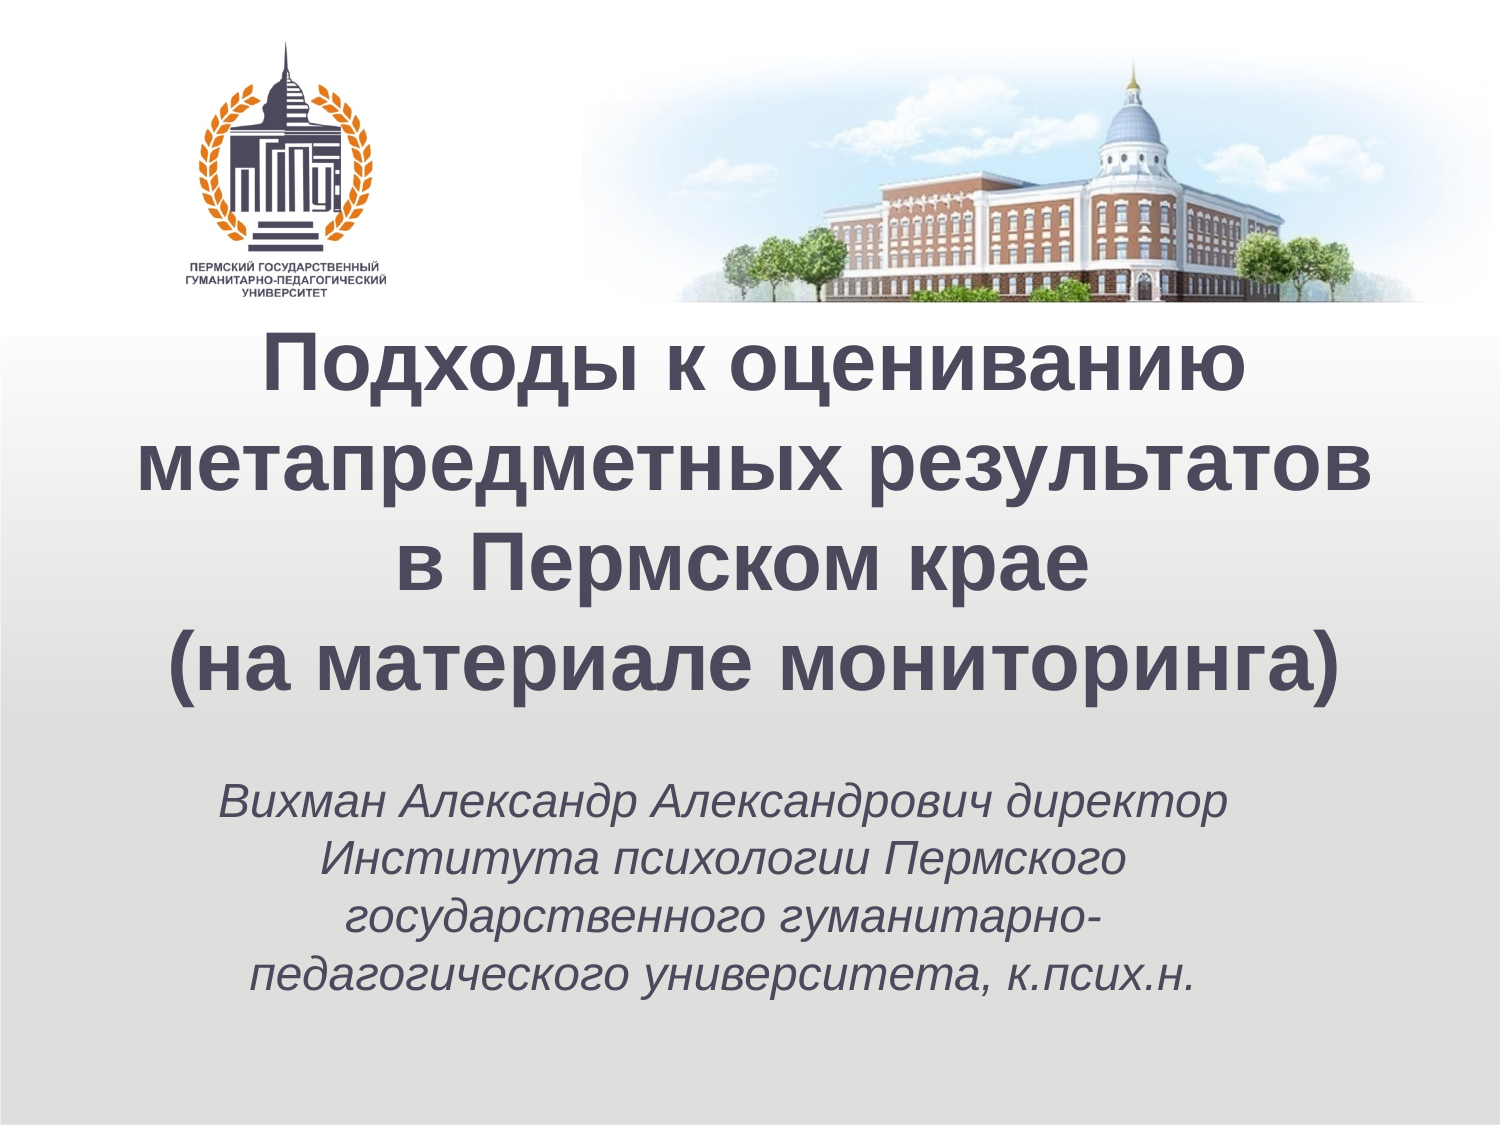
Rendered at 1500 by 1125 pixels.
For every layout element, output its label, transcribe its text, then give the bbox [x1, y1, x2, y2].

picture [0, 0, 1500, 1125]
title Подходы к оцениванию метапредметных результатов в Пермском крае (на материале мониторинга) [117, 386, 1393, 628]
subtitle Вихман Александр Александрович директор Института психологии Пермского государственного гуманитарно-педагогического университета, к.псих.н. [199, 761, 1250, 1050]
